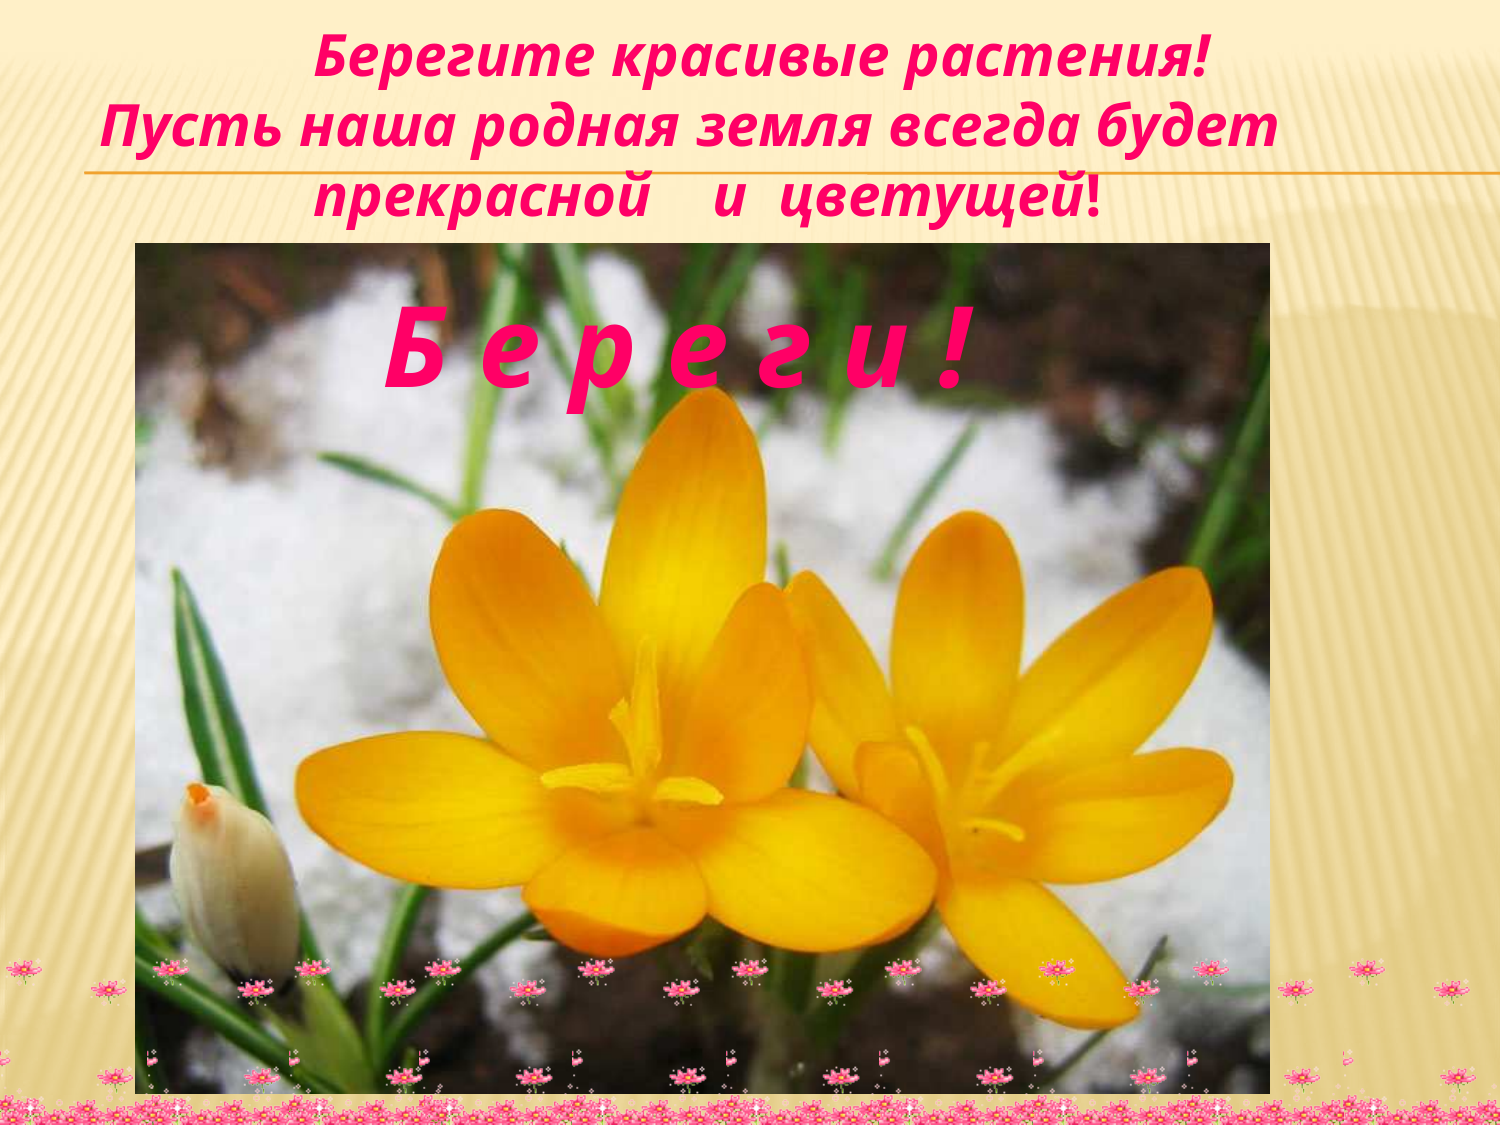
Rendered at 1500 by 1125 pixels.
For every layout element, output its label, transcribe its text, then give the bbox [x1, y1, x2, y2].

text_box Берегите красивые растения! Пусть наша родная земля всегда будет прекрасной и цветущей! [85, 10, 1412, 236]
picture [0, 243, 1500, 1125]
